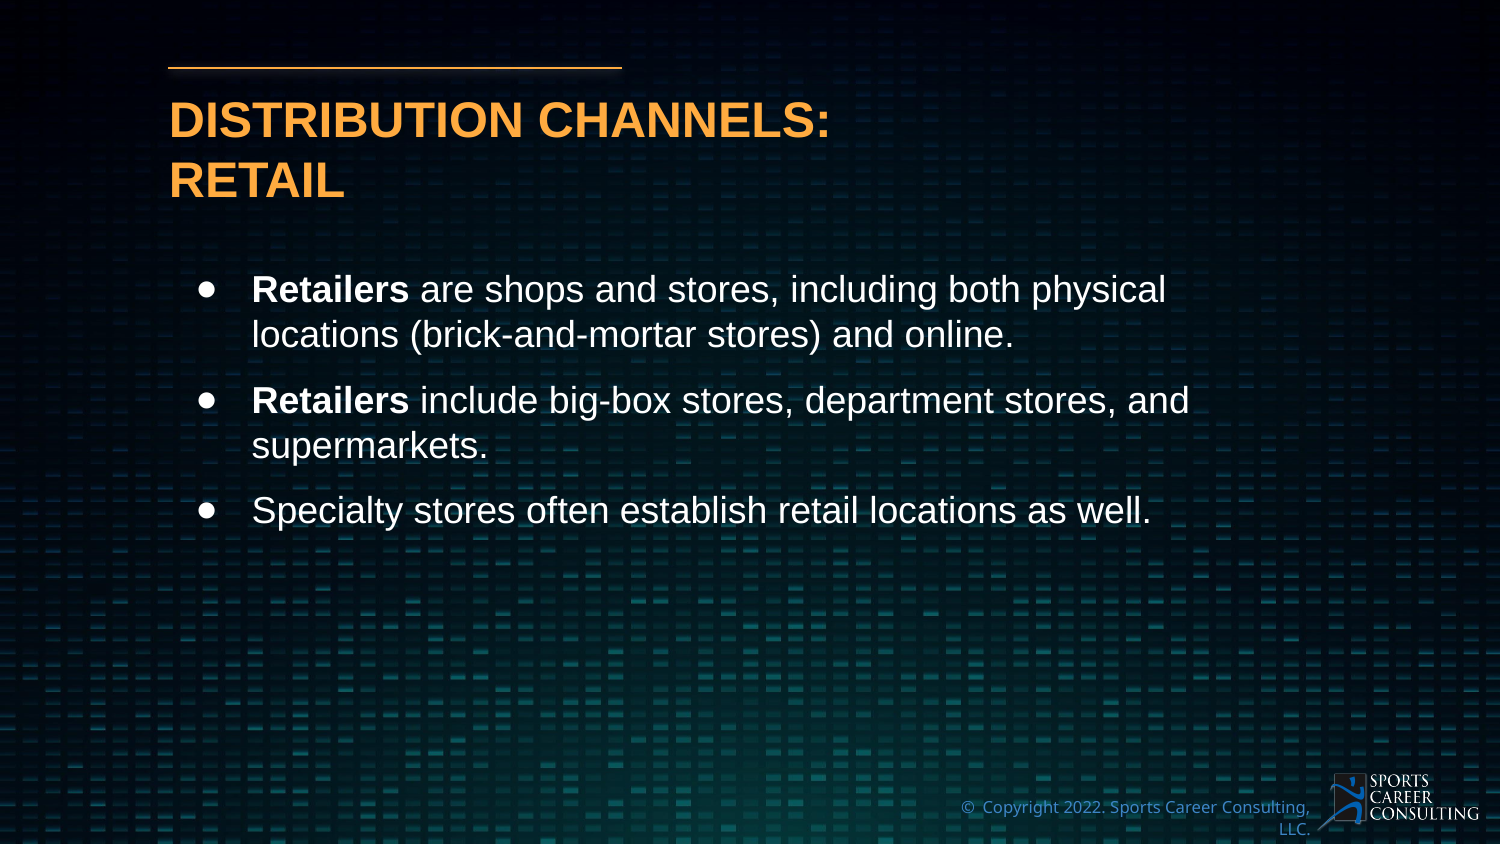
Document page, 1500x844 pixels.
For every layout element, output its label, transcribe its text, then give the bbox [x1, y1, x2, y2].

list Retailers are shops and stores, including both physical locations (brick-and-mortar stores) and online. Retailers include big-box stores, department stores, and supermarkets. Specialty stores often establish retail locations as well. [161, 249, 1339, 683]
text_box © Copyright 2022. Sports Career Consulting, LLC. [914, 769, 1326, 844]
picture [0, 0, 1500, 844]
title DISTRIBUTION CHANNELS: RETAIL [153, 72, 1462, 228]
